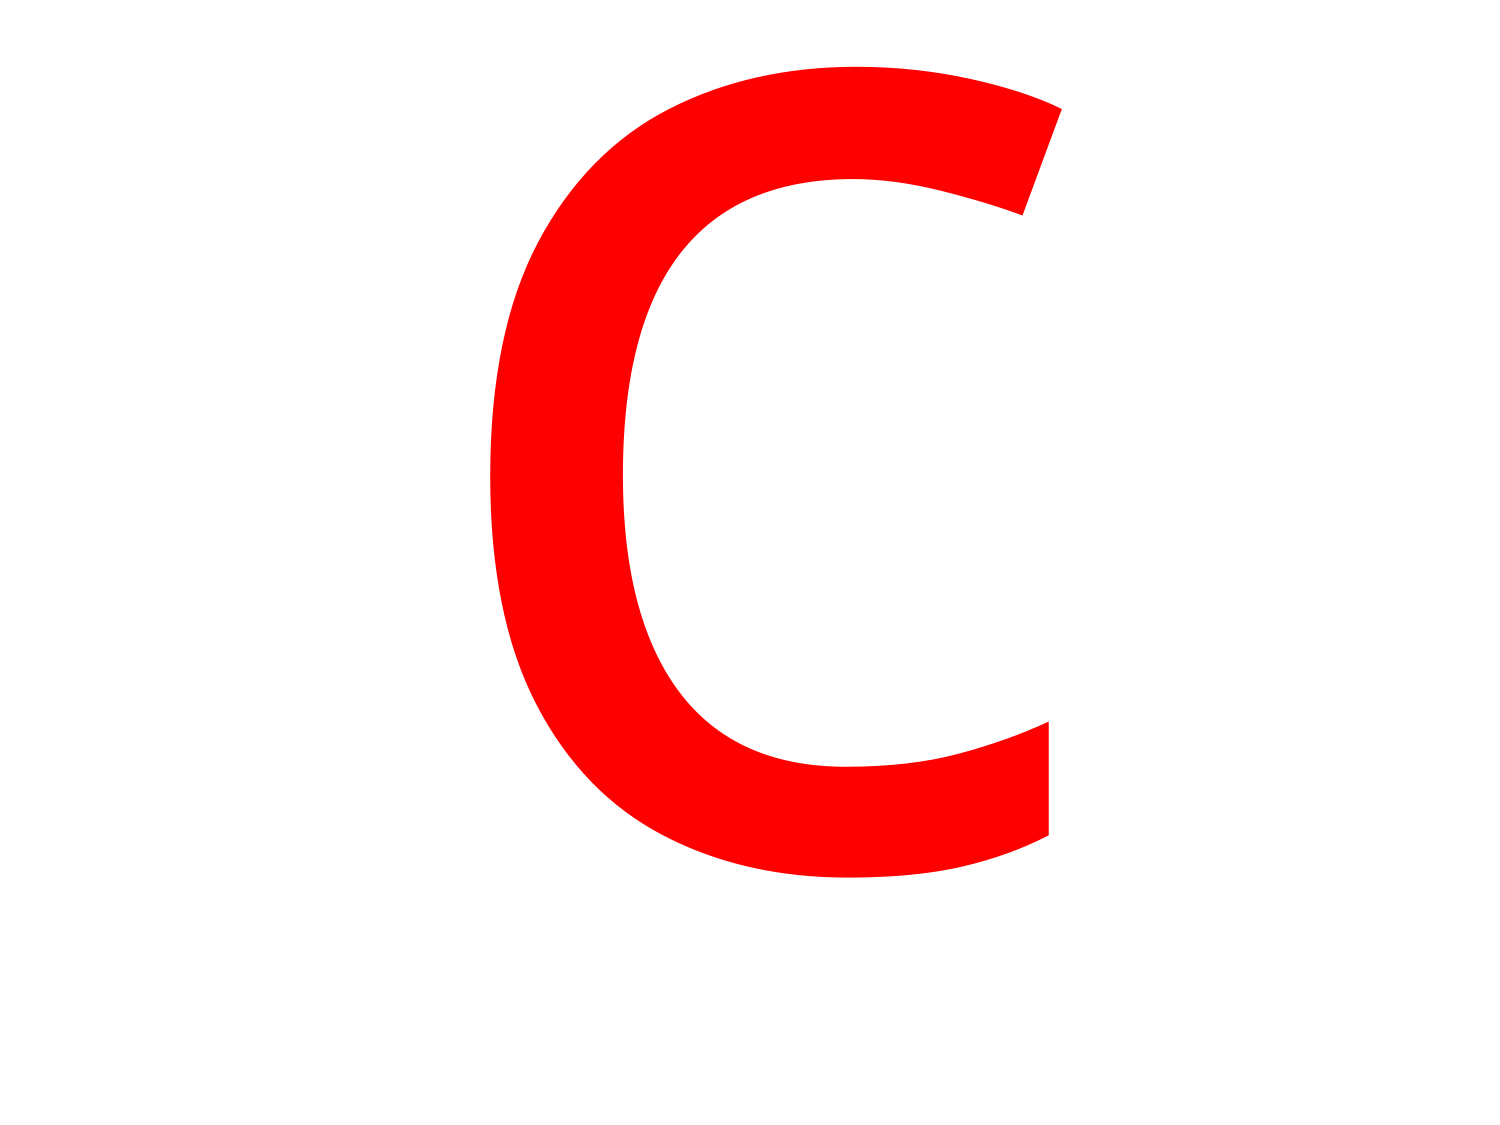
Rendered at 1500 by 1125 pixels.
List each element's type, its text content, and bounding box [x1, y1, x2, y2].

text_box c [395, 0, 986, 1125]
